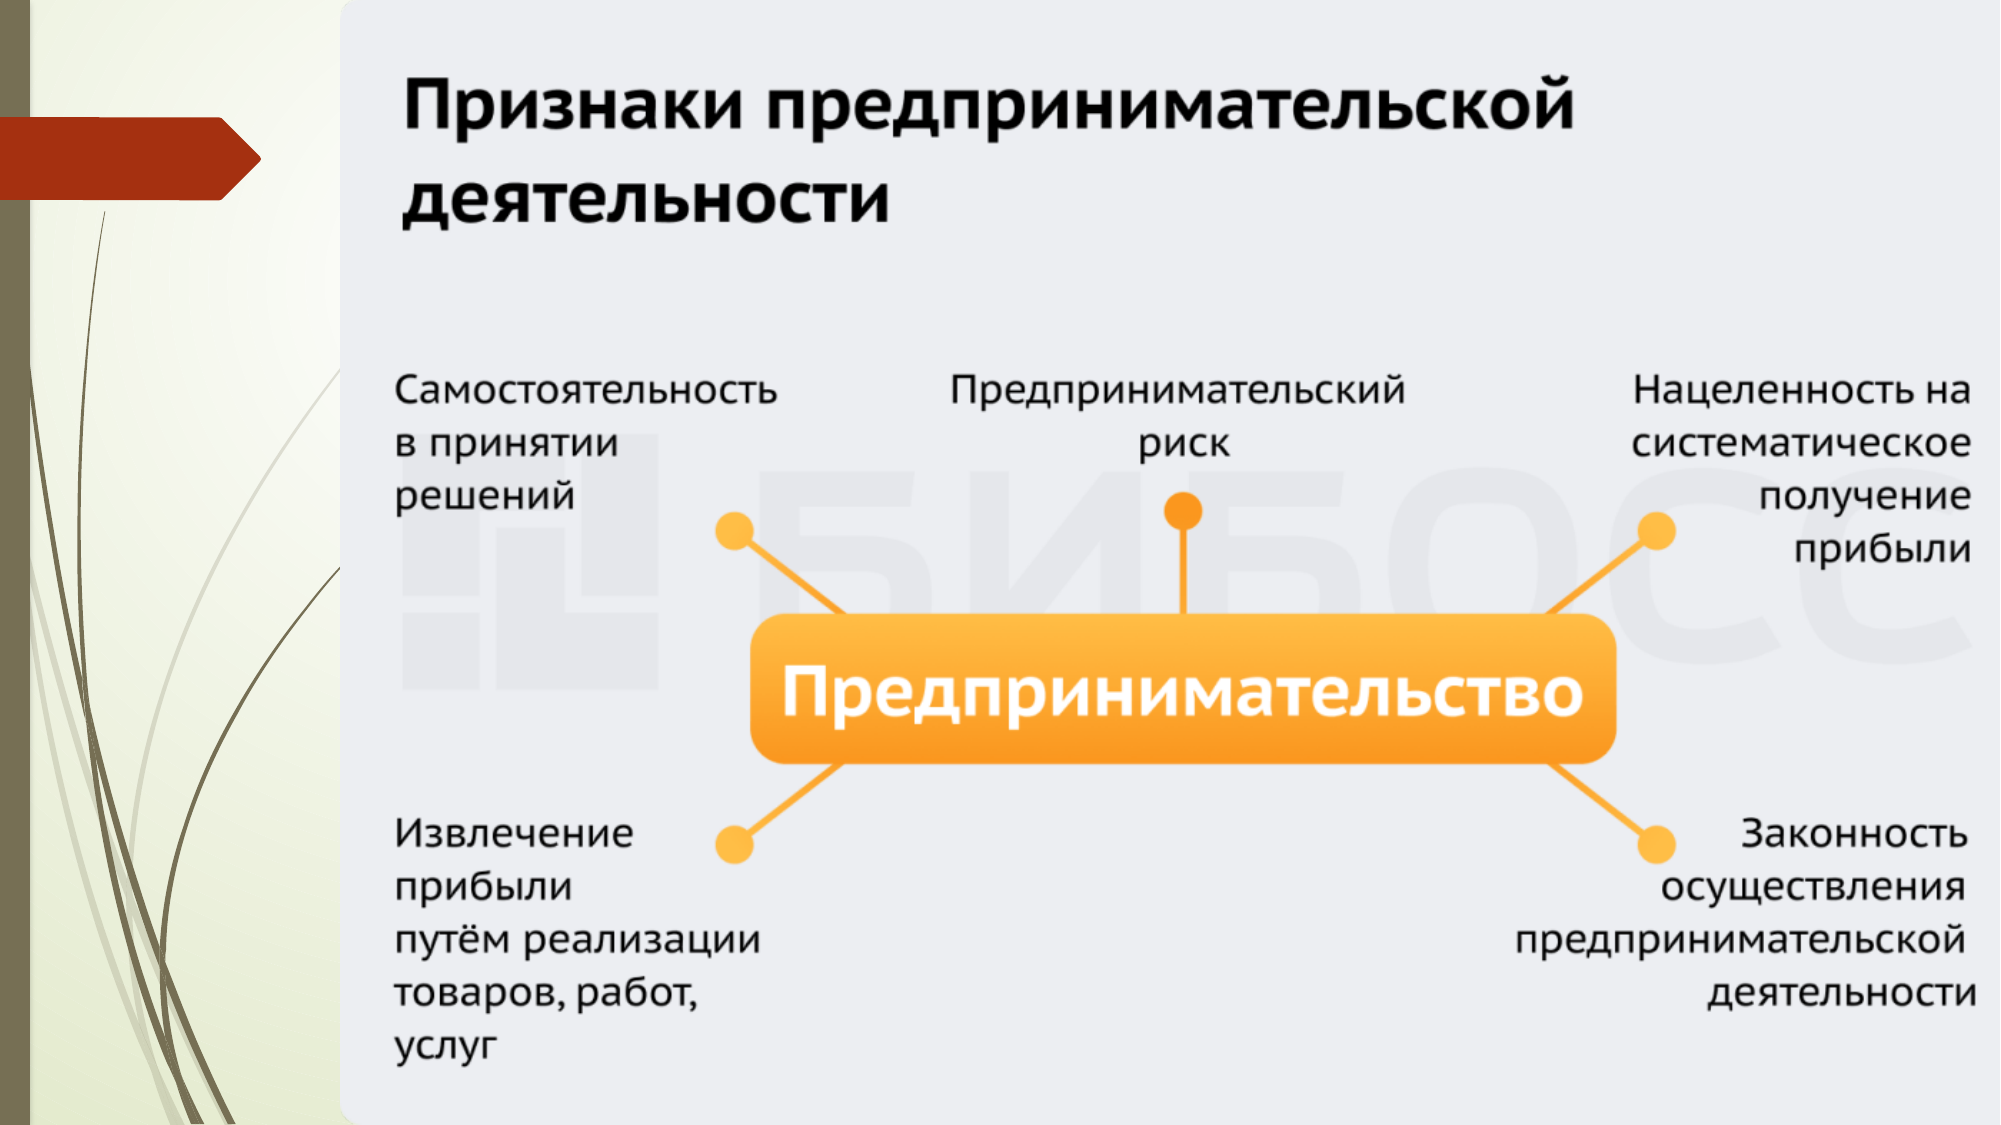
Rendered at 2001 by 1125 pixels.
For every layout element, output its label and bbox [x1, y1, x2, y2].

picture [339, 0, 2000, 1125]
